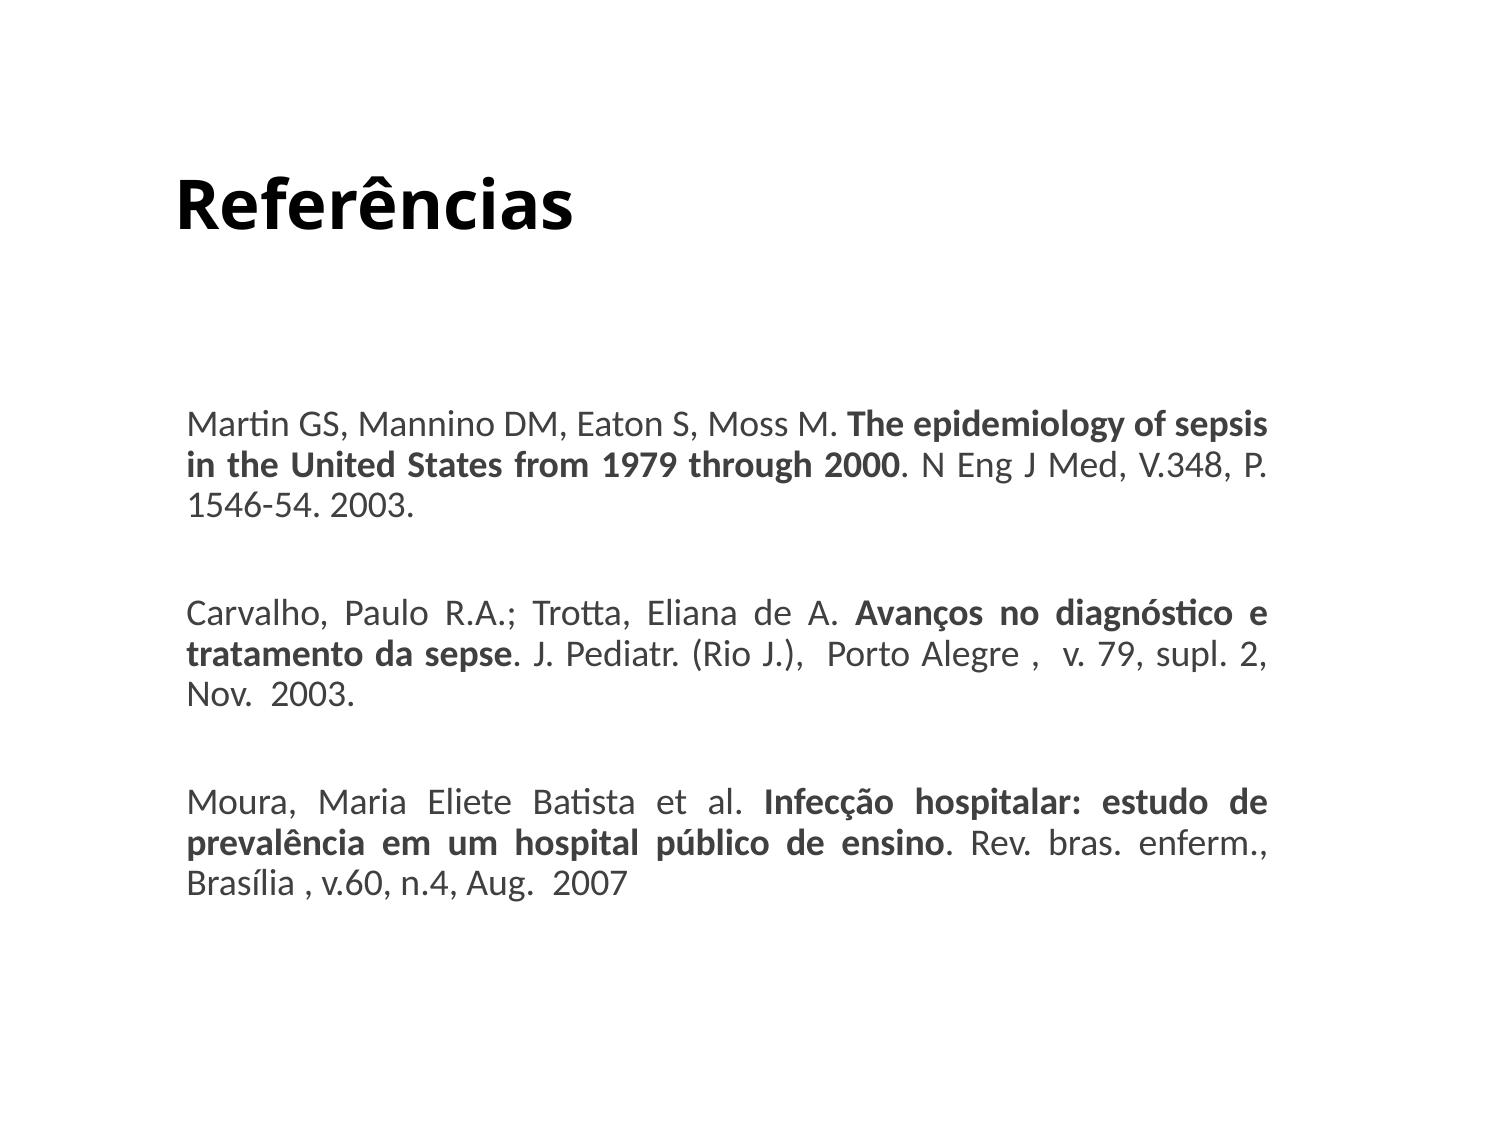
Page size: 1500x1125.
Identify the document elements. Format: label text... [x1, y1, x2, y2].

title Referências [159, 113, 1312, 302]
list Martin GS, Mannino DM, Eaton S, Moss M. The epidemiology of sepsis in the United States from 1979 through 2000. N Eng J Med, V.348, P. 1546-54. 2003. Carvalho, Paulo R.A.; Trotta, Eliana de A. Avanços no diagnóstico e tratamento da sepse. J. Pediatr. (Rio J.), Porto Alegre , v. 79, supl. 2, Nov. 2003. Moura, Maria Eliete Batista et al. Infecção hospitalar: estudo de prevalência em um hospital público de ensino. Rev. bras. enferm., Brasília , v.60, n.4, Aug. 2007 [171, 338, 1283, 914]
